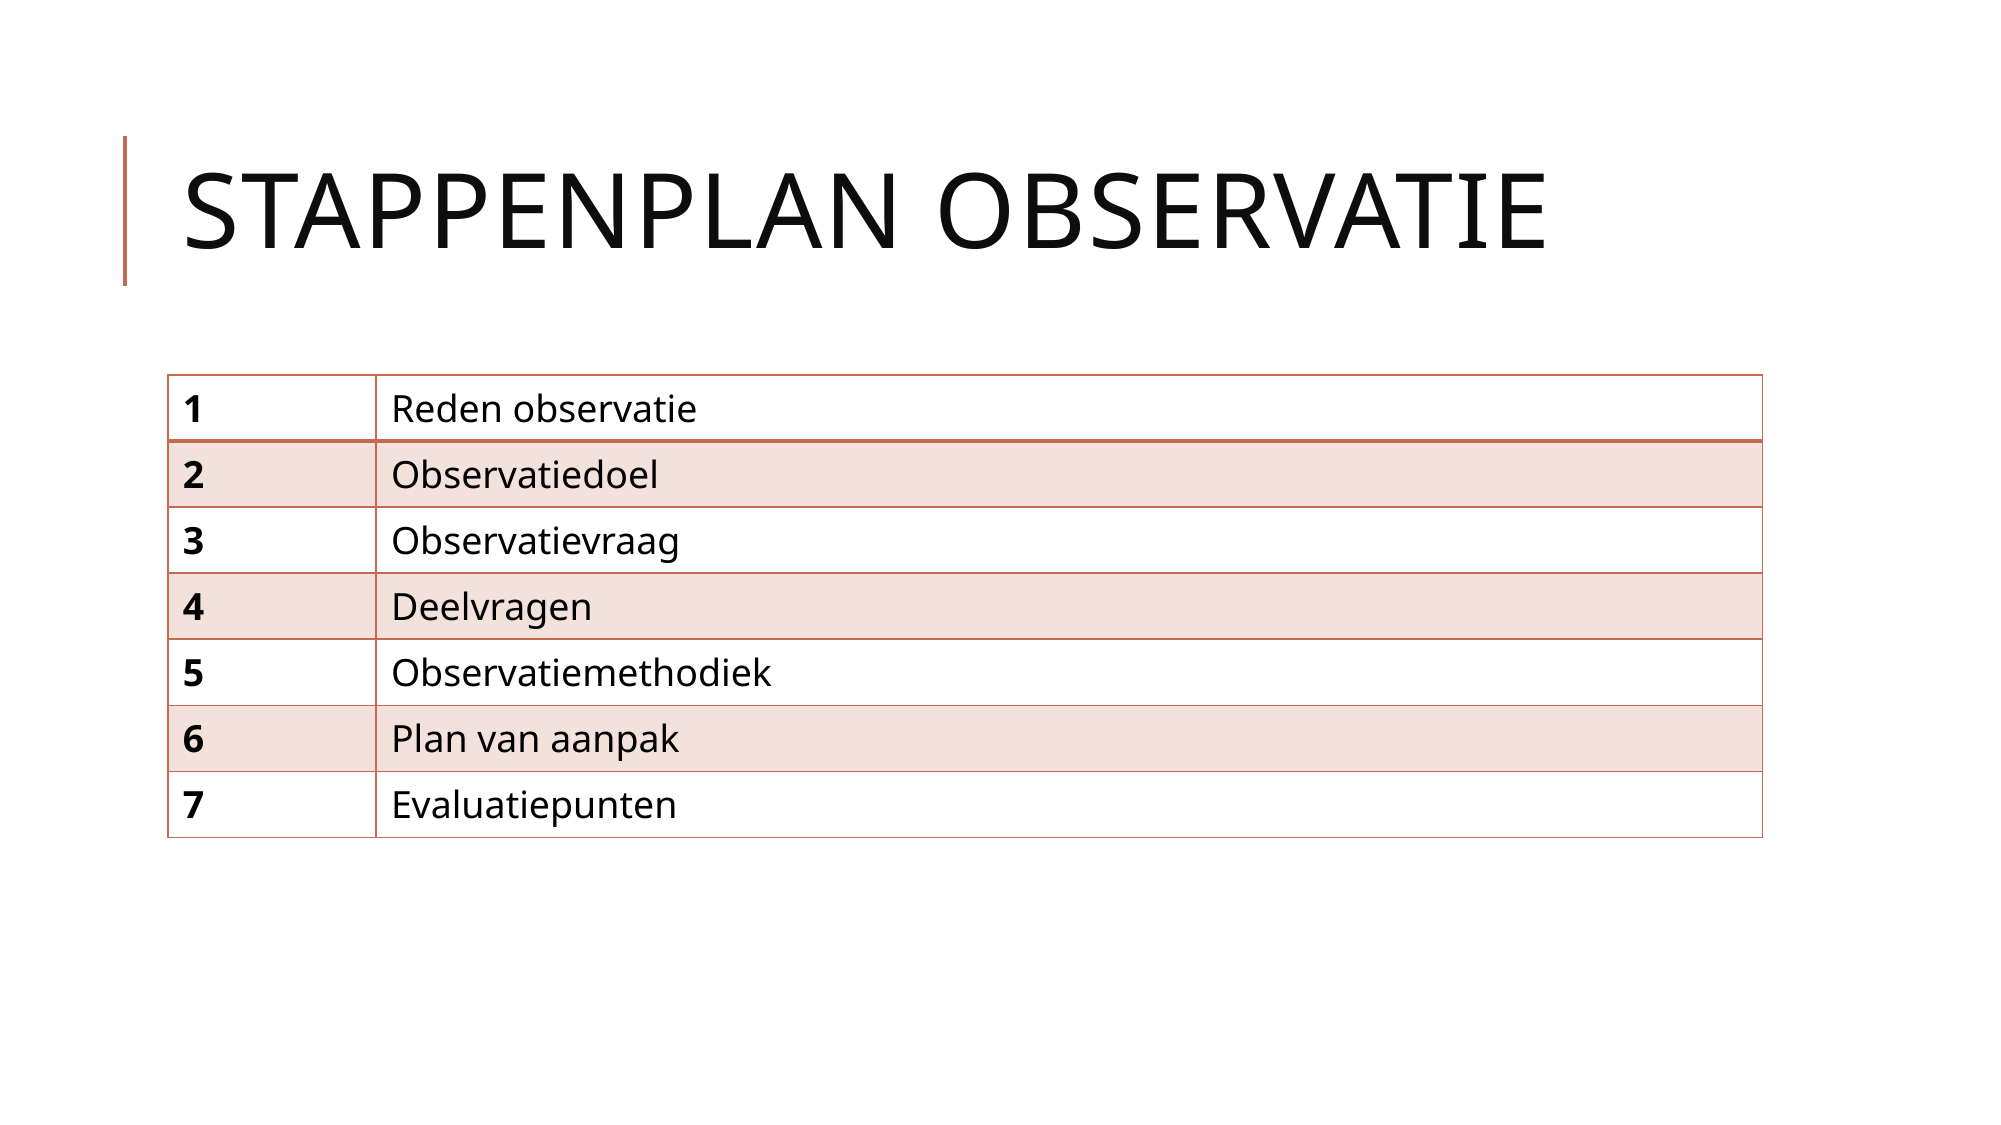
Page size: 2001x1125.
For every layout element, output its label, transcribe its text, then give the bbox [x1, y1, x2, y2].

table_header Reden observatie [377, 376, 1762, 439]
table_cell Observatiemethodiek [377, 640, 1762, 705]
table_cell Deelvragen [377, 574, 1762, 638]
table_cell Observatievraag [377, 508, 1762, 572]
table_header 1 [169, 376, 375, 439]
table_cell 5 [169, 640, 375, 705]
title Stappenplan observatie [168, 96, 1763, 342]
table_cell Plan van aanpak [377, 706, 1762, 771]
table_cell 6 [169, 706, 375, 771]
table_cell 4 [169, 574, 375, 638]
table_cell Observatiedoel [377, 443, 1762, 506]
table_cell 7 [169, 772, 375, 837]
table_cell 2 [169, 443, 375, 506]
table_cell Evaluatiepunten [377, 772, 1762, 837]
table_cell 3 [169, 508, 375, 572]
